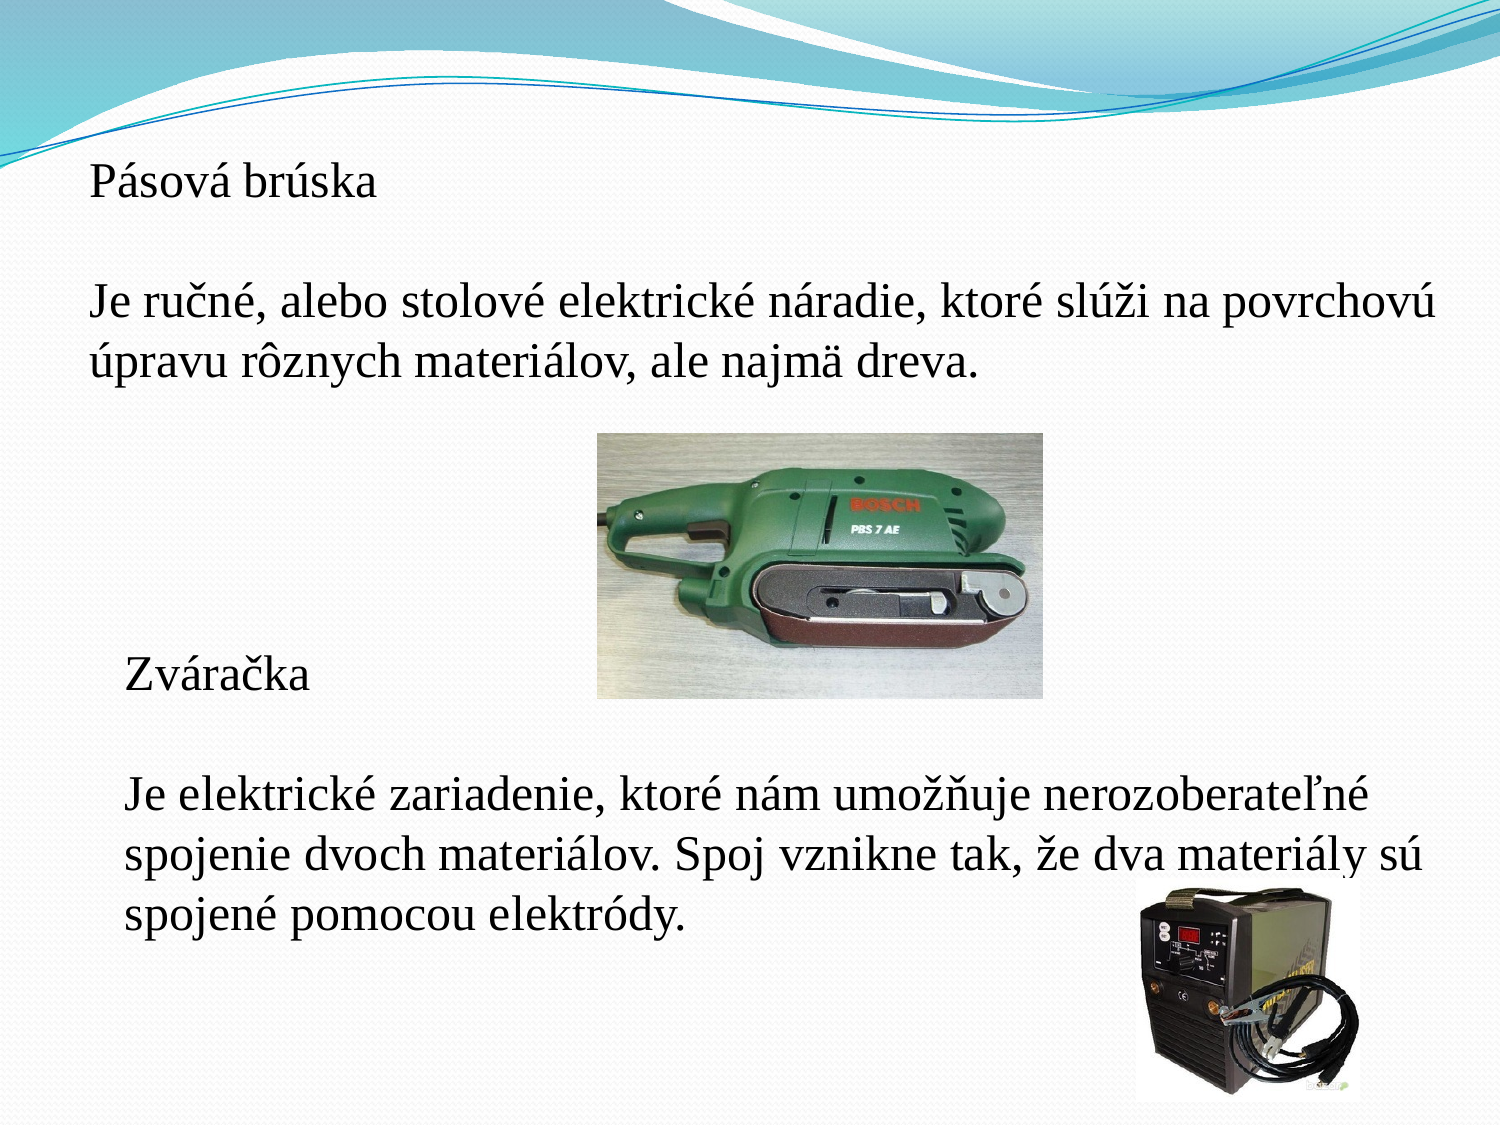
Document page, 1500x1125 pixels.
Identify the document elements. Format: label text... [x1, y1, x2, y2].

picture [1136, 878, 1360, 1102]
text_box Zváračka Je elektrické zariadenie, ktoré nám umožňuje nerozoberateľné spojenie dvoch materiálov. Spoj vznikne tak, že dva materiály sú spojené pomocou elektródy. [109, 632, 1453, 948]
text_box Pásová brúska Je ručné, alebo stolové elektrické náradie, ktoré slúži na povrchovú úpravu rôznych materiálov, ale najmä dreva. [74, 140, 1453, 396]
picture [597, 433, 1044, 700]
